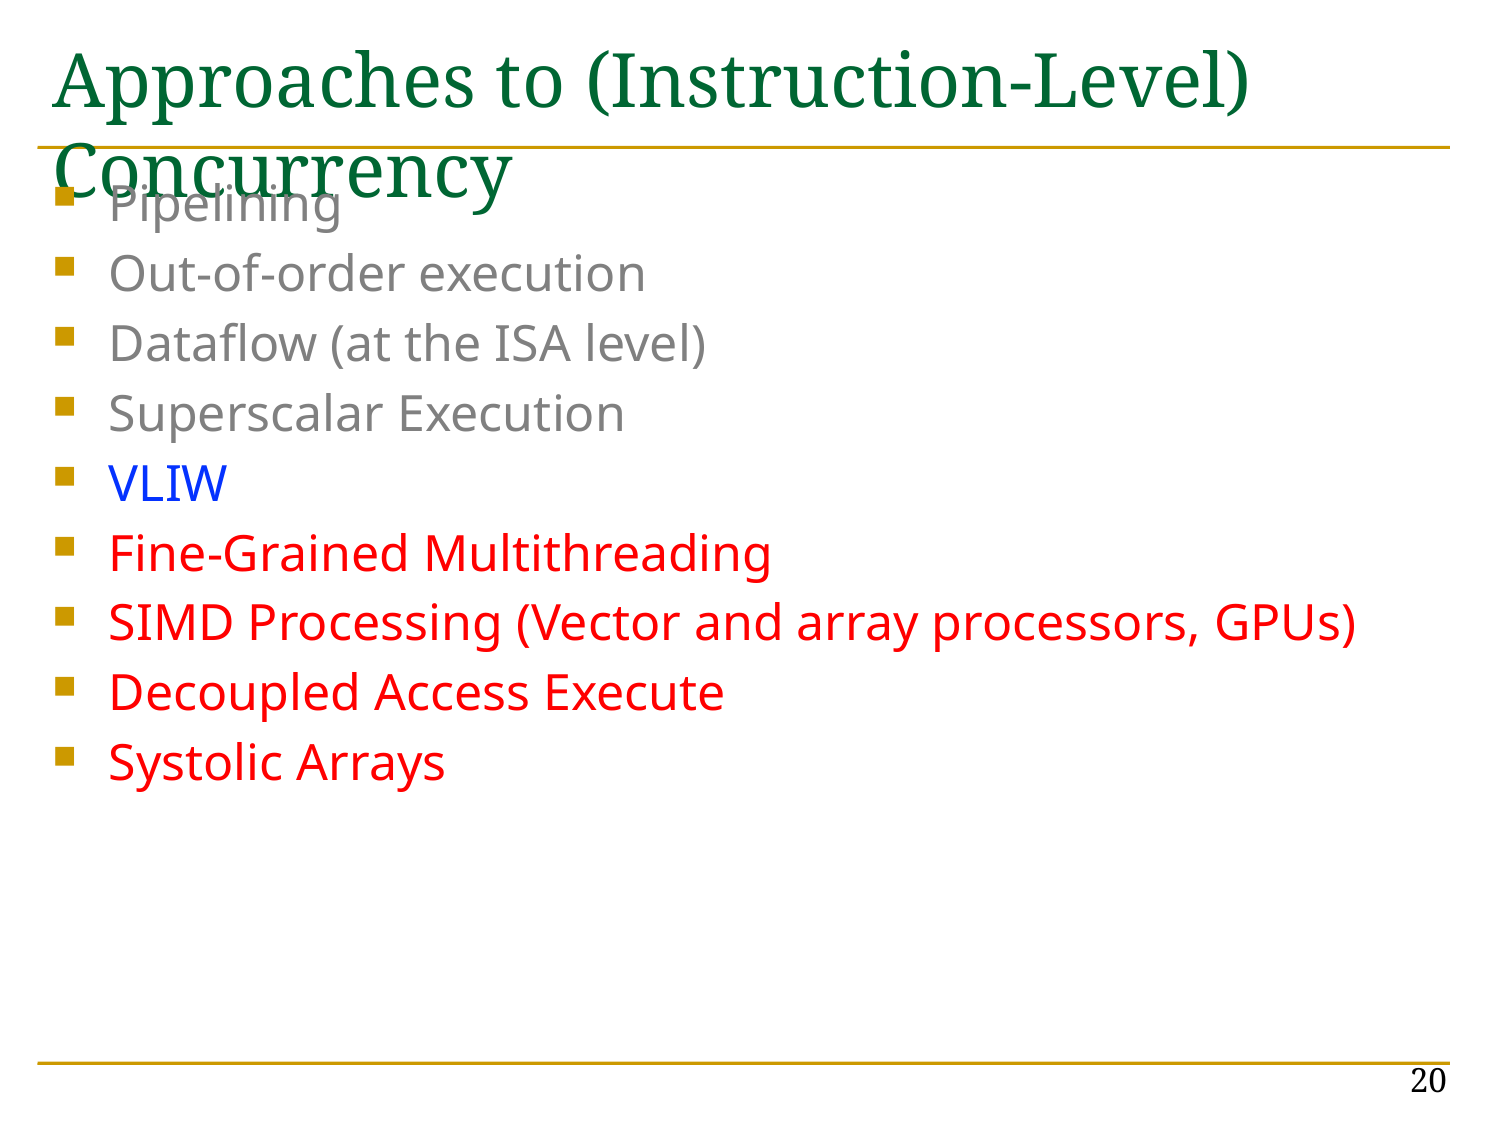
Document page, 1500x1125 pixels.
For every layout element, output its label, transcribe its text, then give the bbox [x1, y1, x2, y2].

slide_number 20 [1111, 1036, 1462, 1112]
list Pipelining Out-of-order execution Dataflow (at the ISA level) Superscalar Execution VLIW Fine-Grained Multithreading SIMD Processing (Vector and array processors, GPUs) Decoupled Access Execute Systolic Arrays [37, 163, 1450, 1016]
title Approaches to (Instruction-Level) Concurrency [37, 24, 1500, 200]
